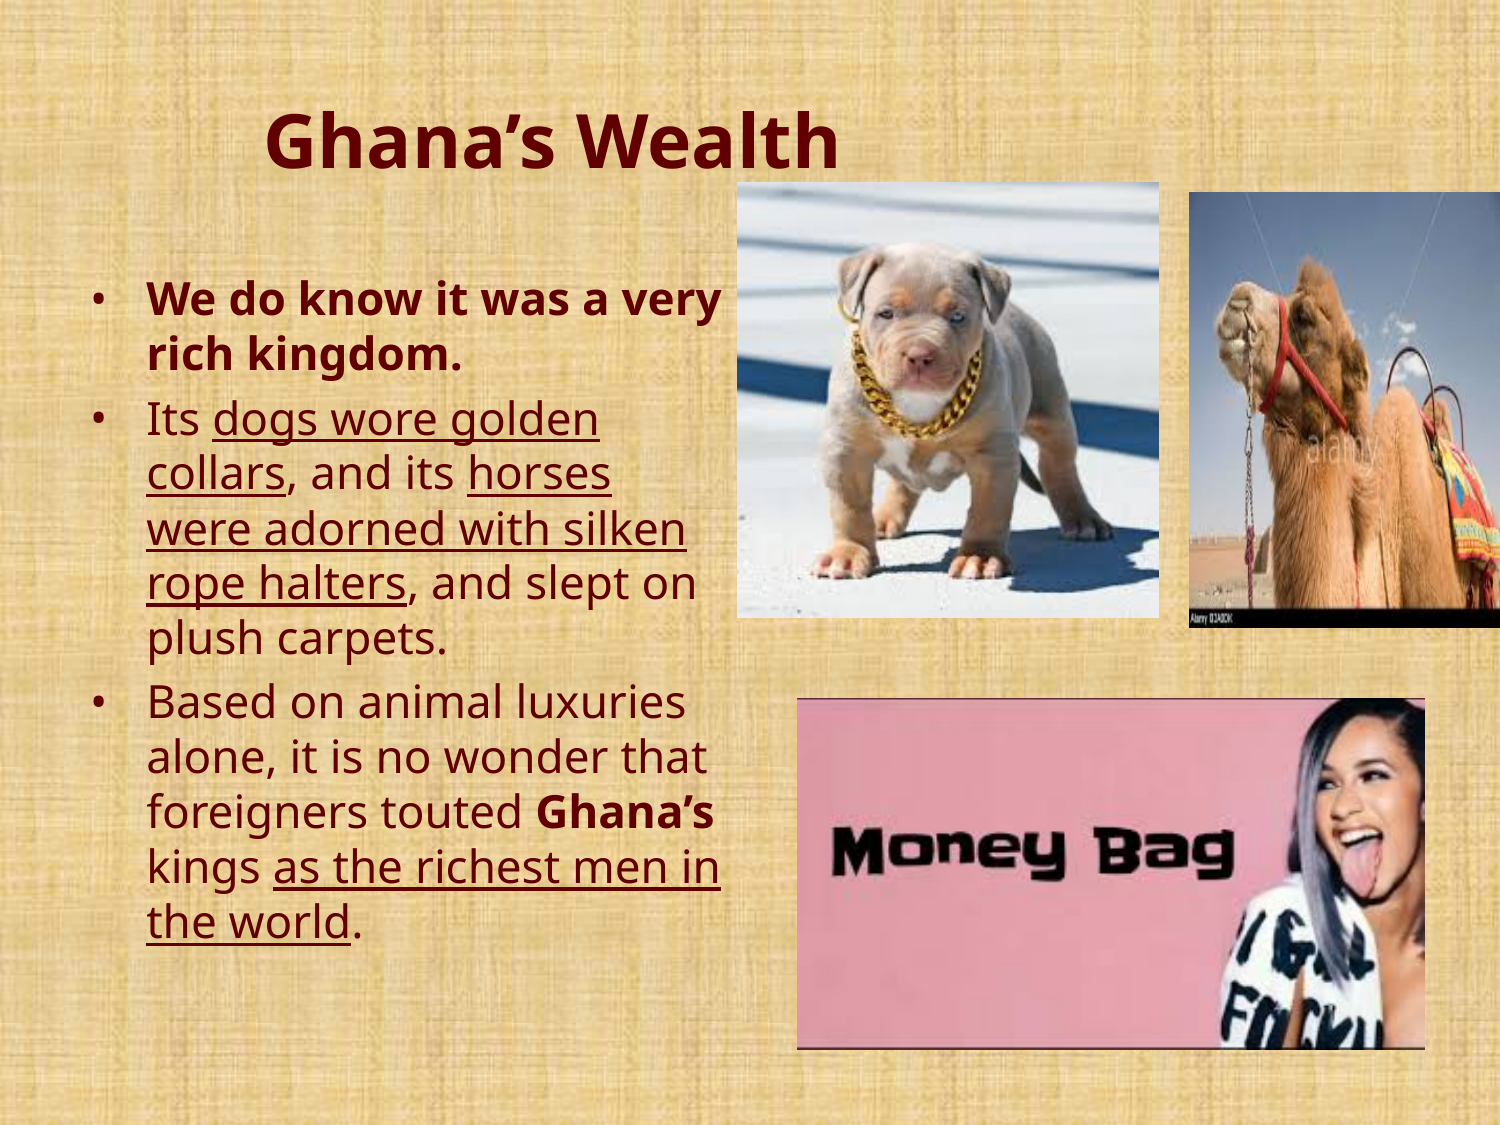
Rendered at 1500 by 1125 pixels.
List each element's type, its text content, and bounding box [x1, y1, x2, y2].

picture [0, 0, 1500, 1125]
list We do know it was a very rich kingdom. Its dogs wore golden collars, and its horses were adorned with silken rope halters, and slept on plush carpets. Based on animal luxuries alone, it is no wonder that foreigners touted Ghana’s kings as the richest men in the world. [75, 262, 738, 1005]
list [762, 262, 1425, 1005]
title Ghana’s Wealth [75, 45, 1031, 233]
